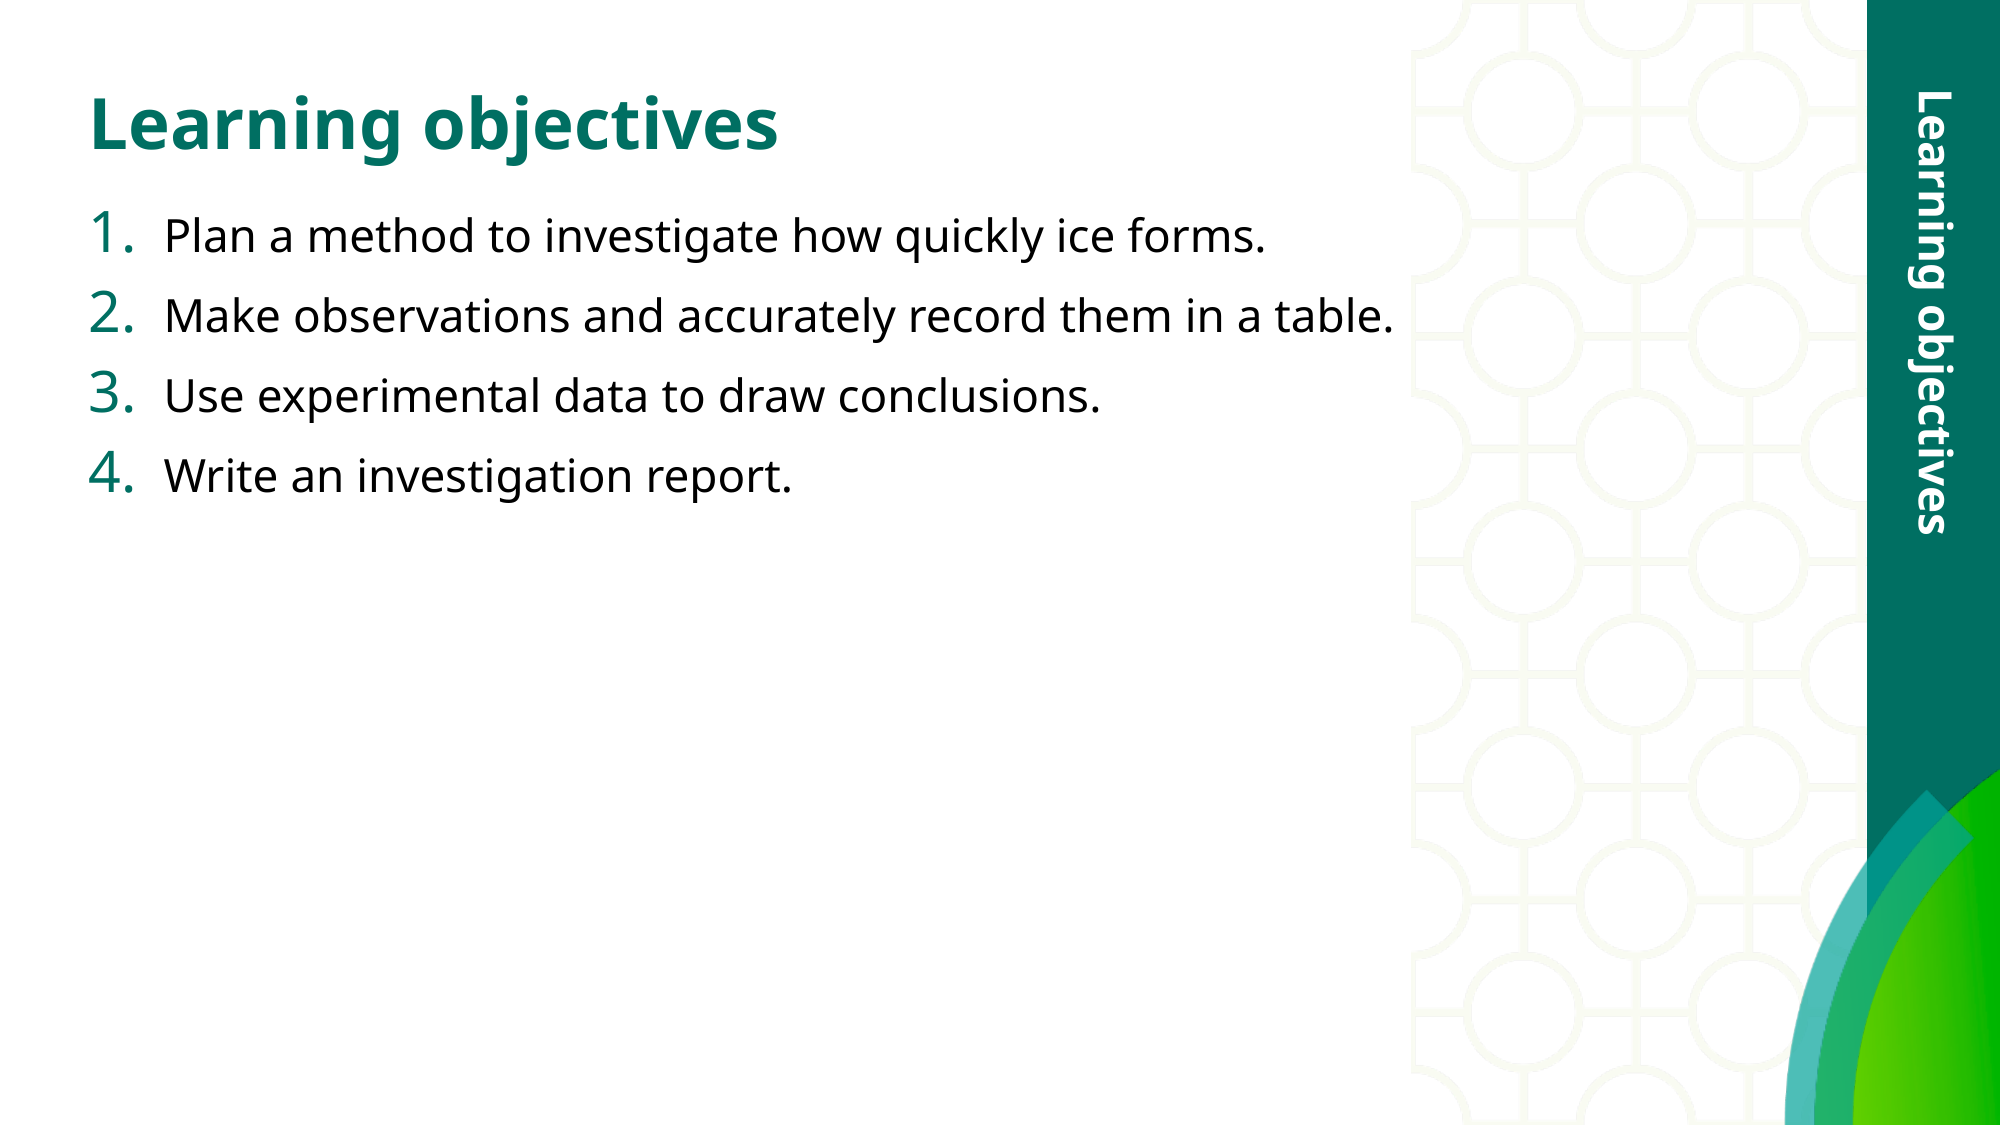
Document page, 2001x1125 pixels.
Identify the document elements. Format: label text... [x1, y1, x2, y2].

text_box Learning objectives [1867, 88, 2000, 768]
picture [1411, 0, 2001, 1125]
title Learning objectives [88, 88, 1743, 161]
list Plan a method to investigate how quickly ice forms. Make observations and accurately record them in a table. Use experimental data to draw conclusions. Write an investigation report. [88, 206, 1743, 1034]
